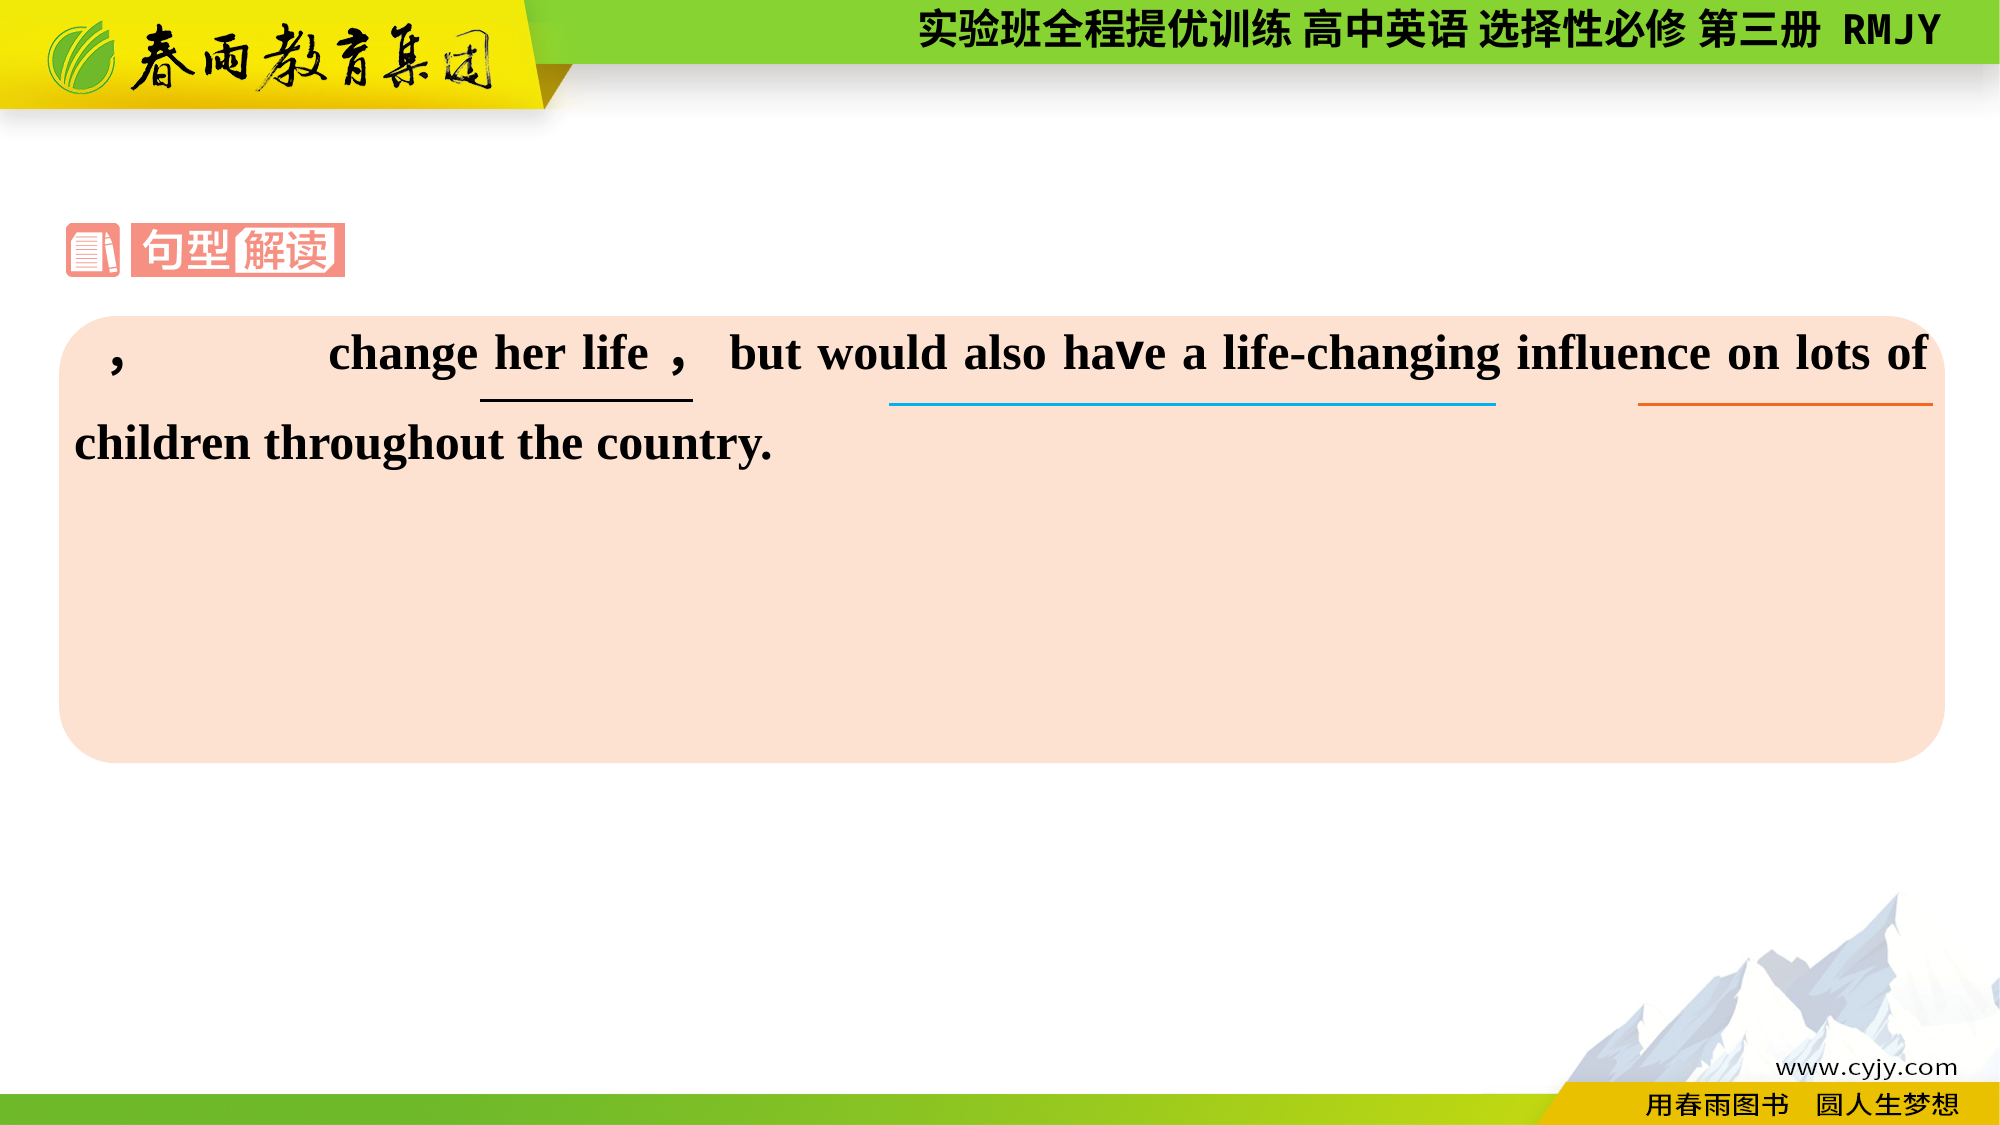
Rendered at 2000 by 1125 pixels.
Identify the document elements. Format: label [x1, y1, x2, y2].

picture [0, 0, 2000, 1125]
text_box [59, 316, 1945, 764]
